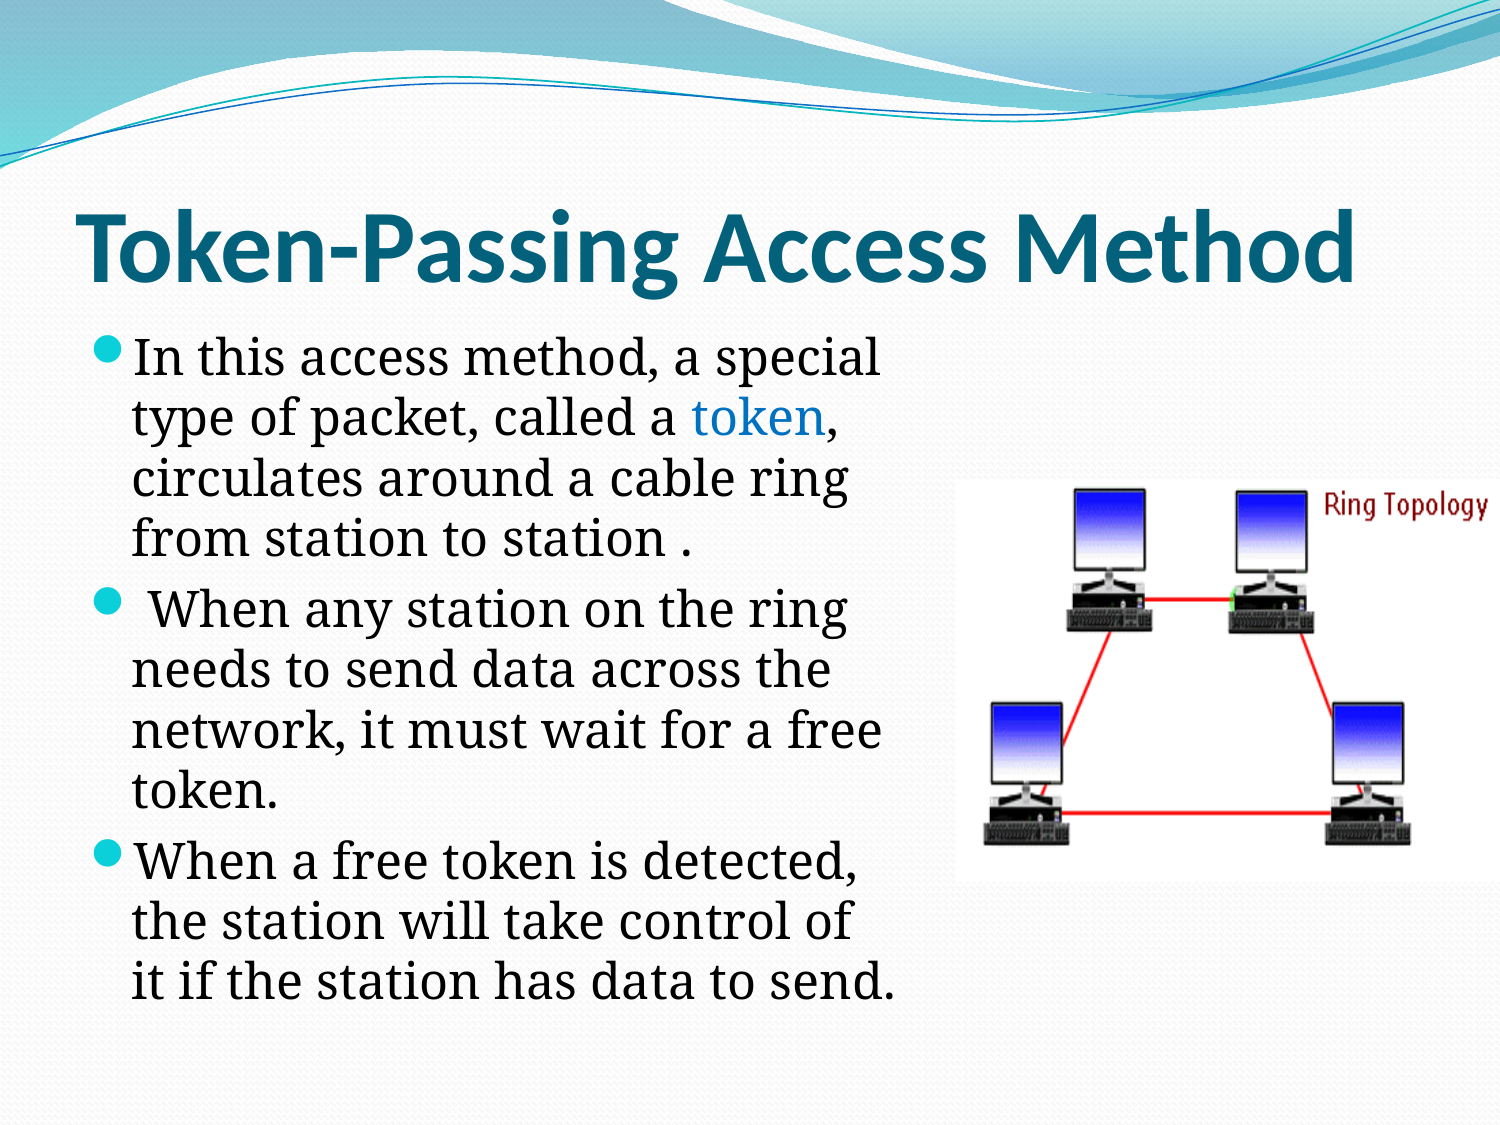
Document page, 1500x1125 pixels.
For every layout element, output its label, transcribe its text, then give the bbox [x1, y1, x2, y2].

list In this access method, a special type of packet, called a token, circulates around a cable ring from station to station . When any station on the ring needs to send data across the network, it must wait for a free token. When a free token is detected, the station will take control of it if the station has data to send. [75, 317, 916, 1038]
title Token-Passing Access Method [75, 115, 1425, 303]
picture [956, 479, 1500, 882]
